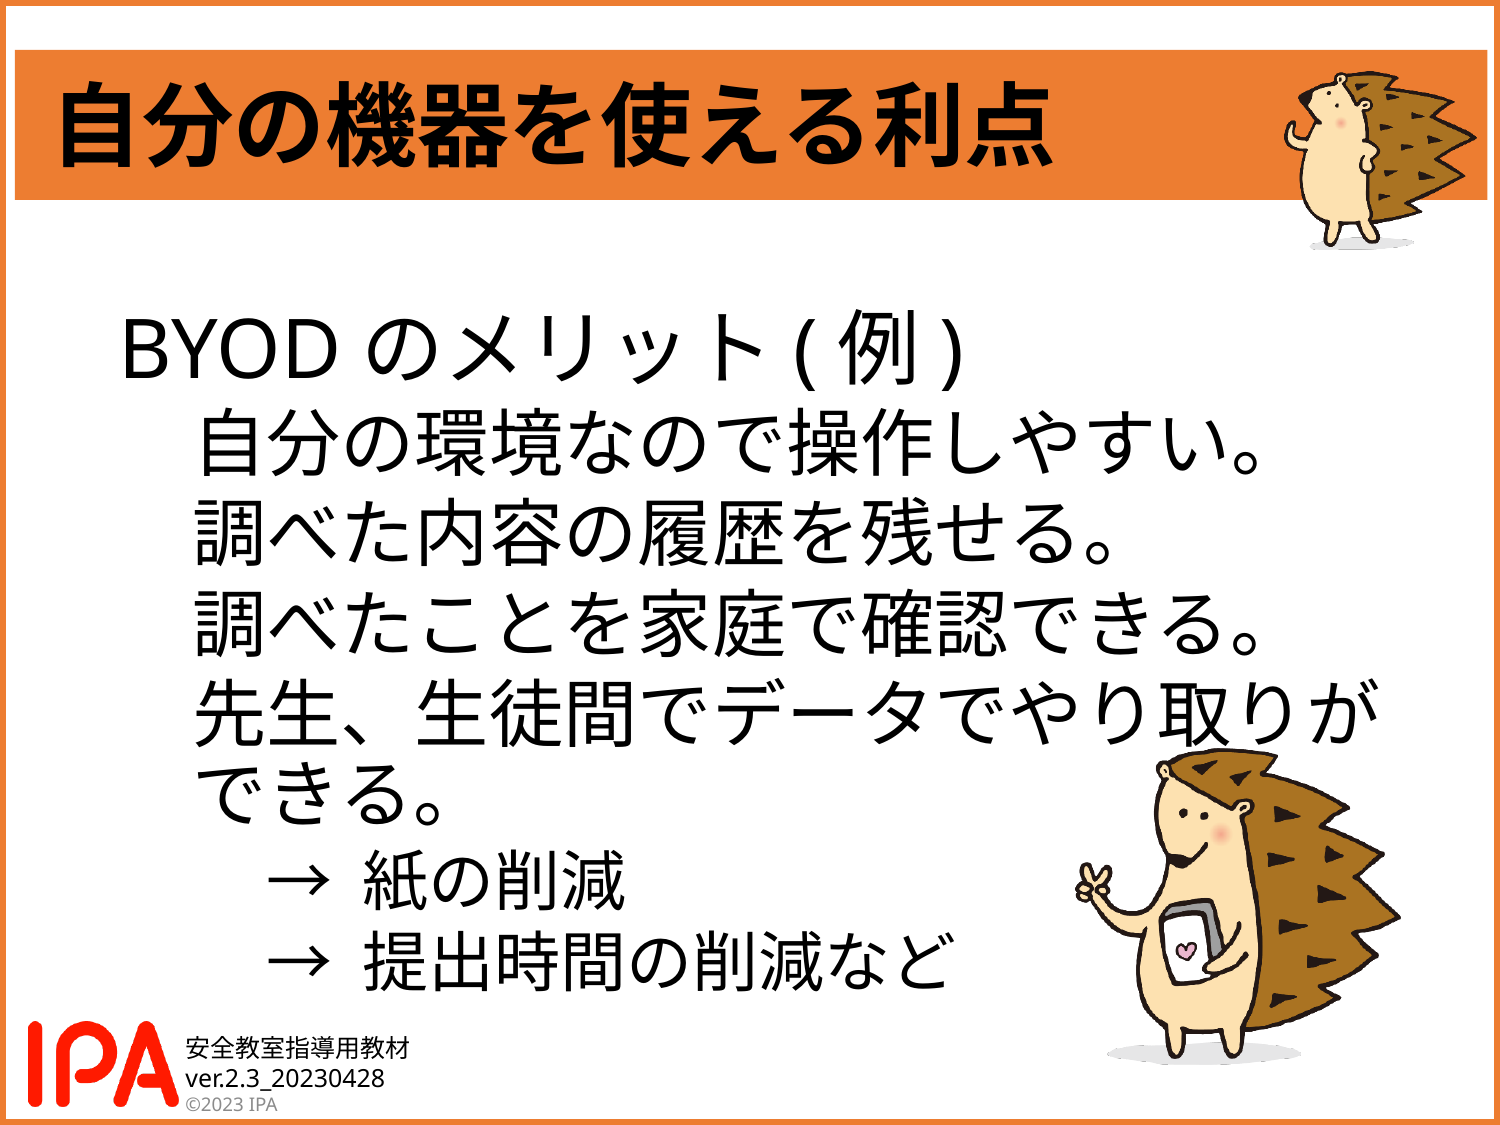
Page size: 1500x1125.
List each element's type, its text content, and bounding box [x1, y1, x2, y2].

picture [1284, 71, 1477, 250]
list BYODのメリット(例) 自分の環境なので操作しやすい。 調べた内容の履歴を残せる。 調べたことを家庭で確認できる。 先生、生徒間でデータでやり取りができる。 → 紙の削減 → 提出時間の削減など [103, 299, 1397, 1014]
title 自分の機器を使える利点 [35, 65, 1341, 195]
picture [1075, 748, 1401, 1065]
picture [28, 1021, 179, 1107]
